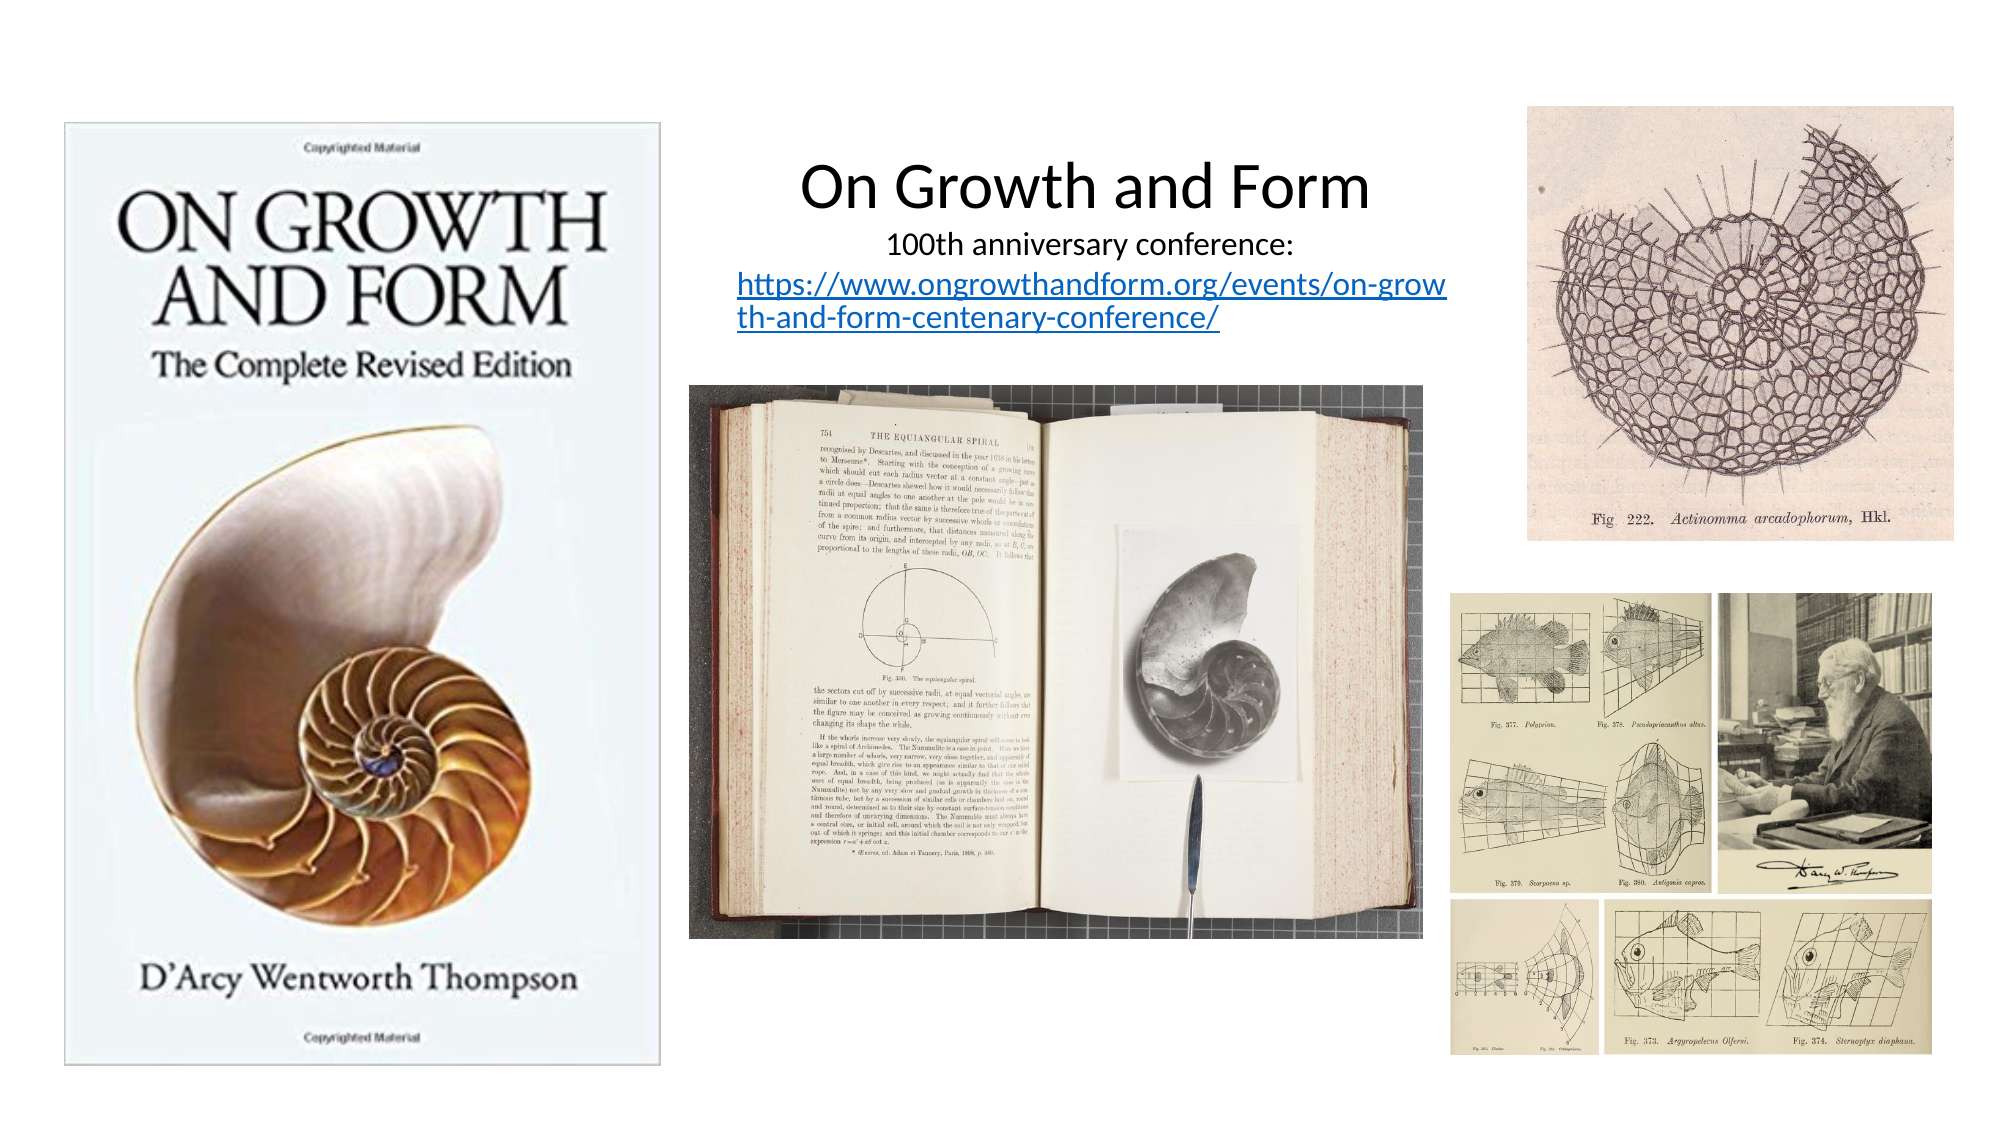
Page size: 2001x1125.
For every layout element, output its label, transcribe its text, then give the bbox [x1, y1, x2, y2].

picture [1450, 593, 1932, 1055]
text_box On Growth and Form 100th anniversary conference: https://www.ongrowthandform.org/events/on-growth-and-form-centenary-conference/ [716, 122, 1472, 274]
picture [1527, 106, 1954, 542]
picture [688, 385, 1423, 939]
picture [64, 121, 661, 1066]
